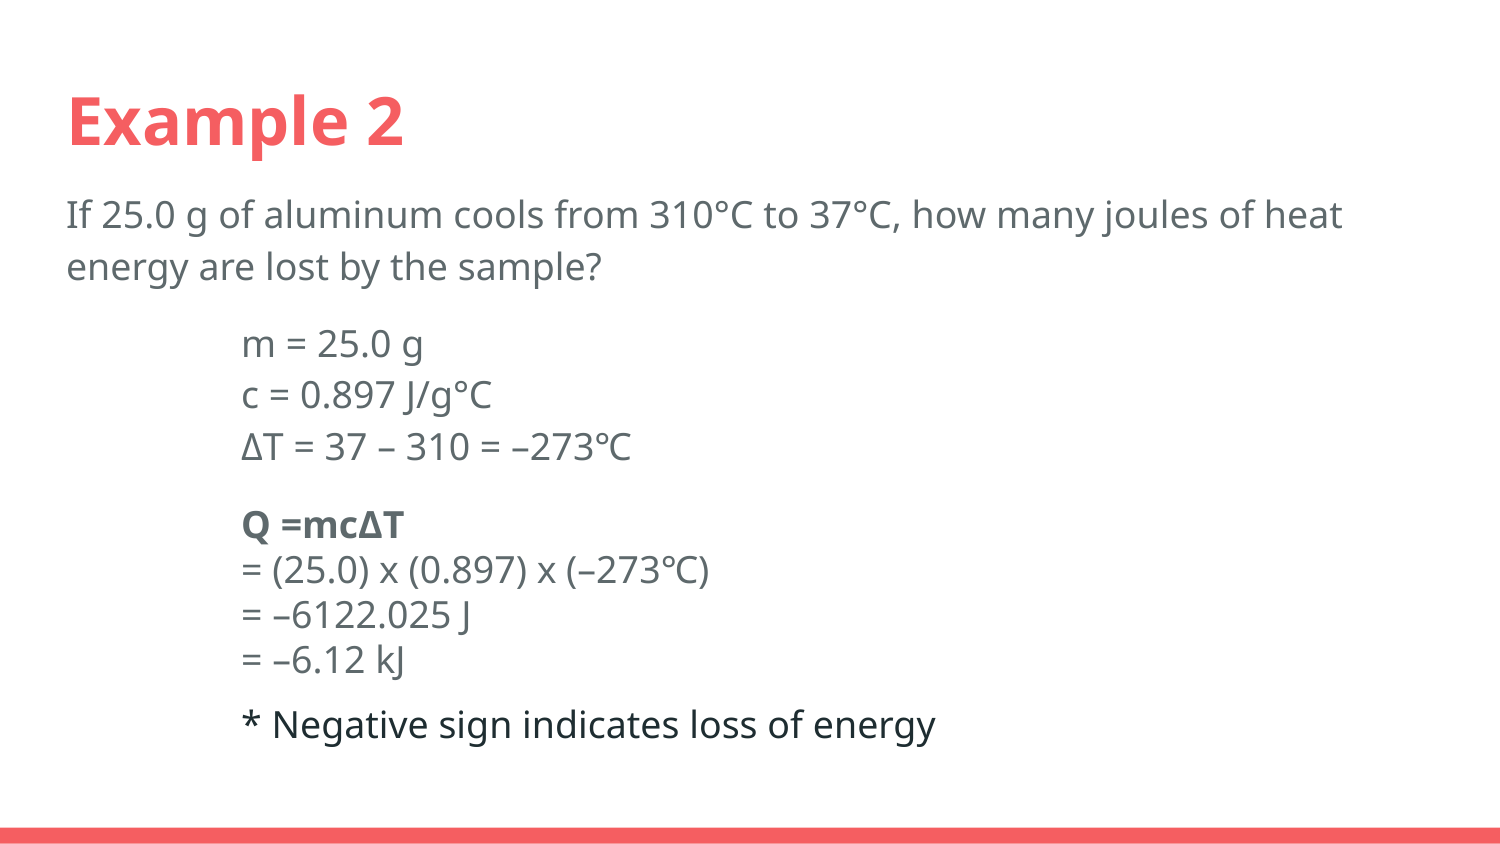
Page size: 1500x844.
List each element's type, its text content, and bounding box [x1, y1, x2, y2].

text_box m = 25.0 g c = 0.897 J/g°C ΔT = 37 – 310 = –273℃ Q =mcΔT = (25.0) x (0.897) x (–273℃) = –6122.025 J = –6.12 kJ * Negative sign indicates loss of energy [226, 297, 1449, 750]
title Example 2 [51, 64, 1449, 167]
list If 25.0 g of aluminum cools from 310°C to 37°C, how many joules of heat energy are lost by the sample? [51, 169, 1449, 402]
